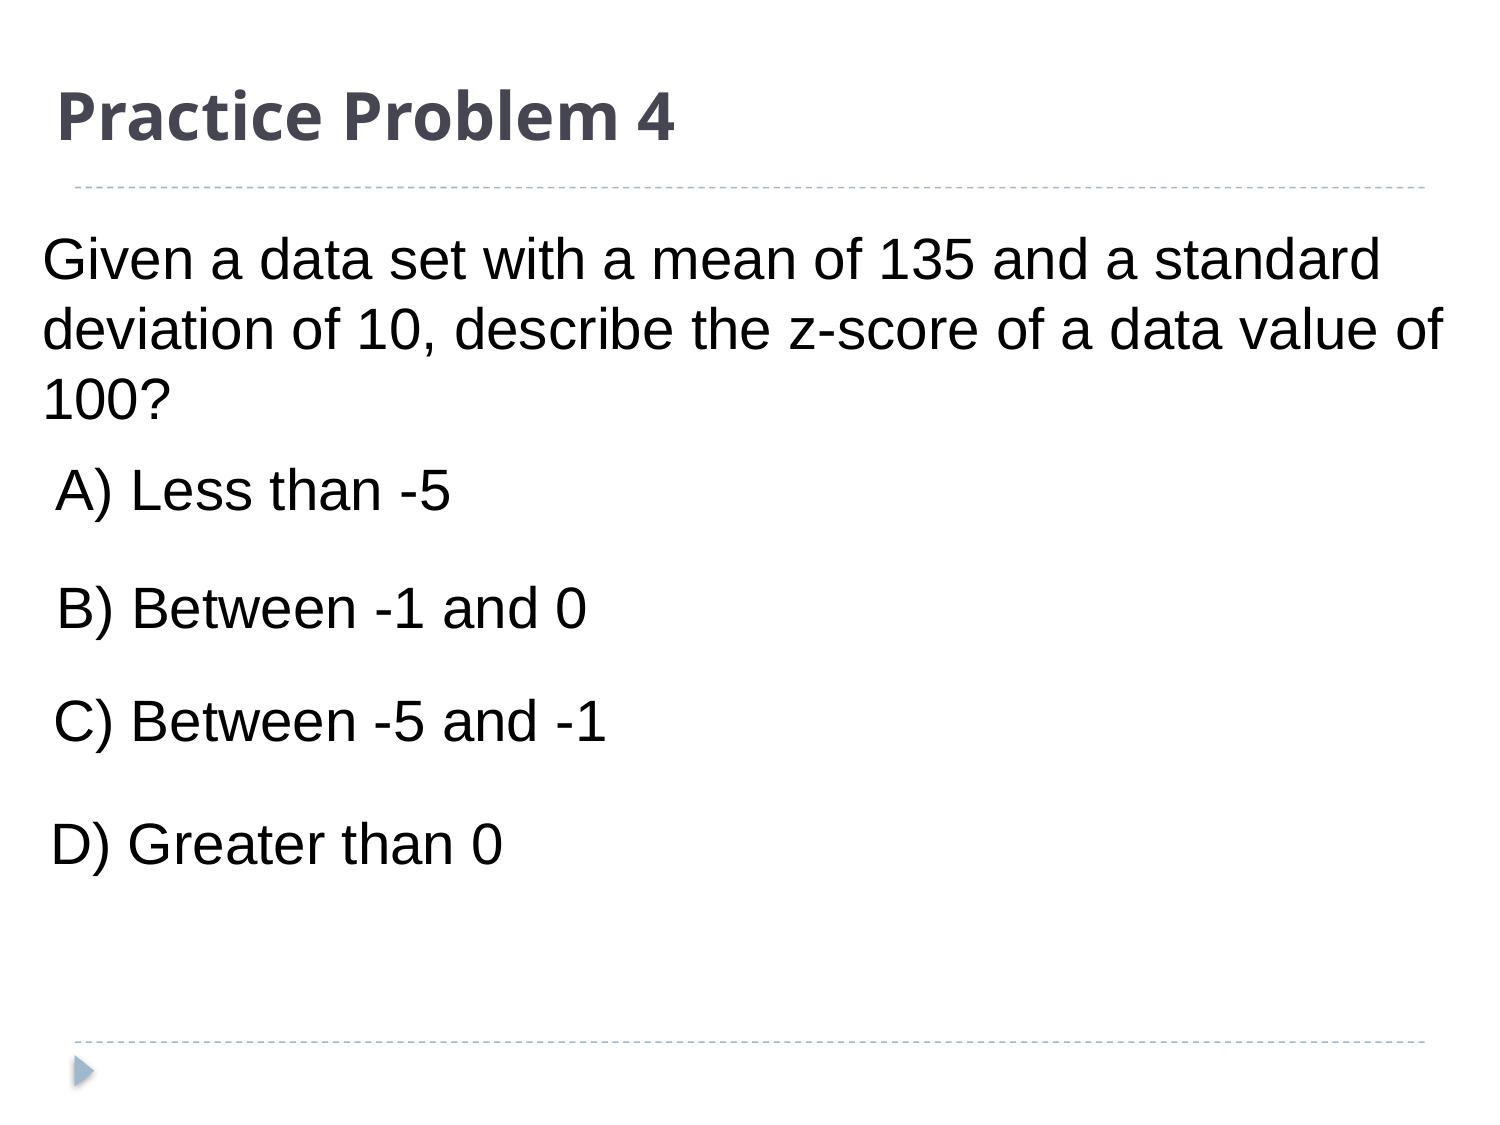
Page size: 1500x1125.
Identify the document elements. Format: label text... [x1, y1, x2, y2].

text_box B) Between -1 and 0 [42, 562, 696, 648]
text_box C) Between -5 and -1 [38, 676, 644, 761]
text_box A) Less than -5 [41, 444, 526, 529]
text_box Given a data set with a mean of 135 and a standard deviation of 10, describe the z-score of a data value of 100? [27, 214, 1500, 439]
text_box D) Greater than 0 [35, 798, 550, 884]
title Practice Problem 4 [41, 45, 1300, 161]
